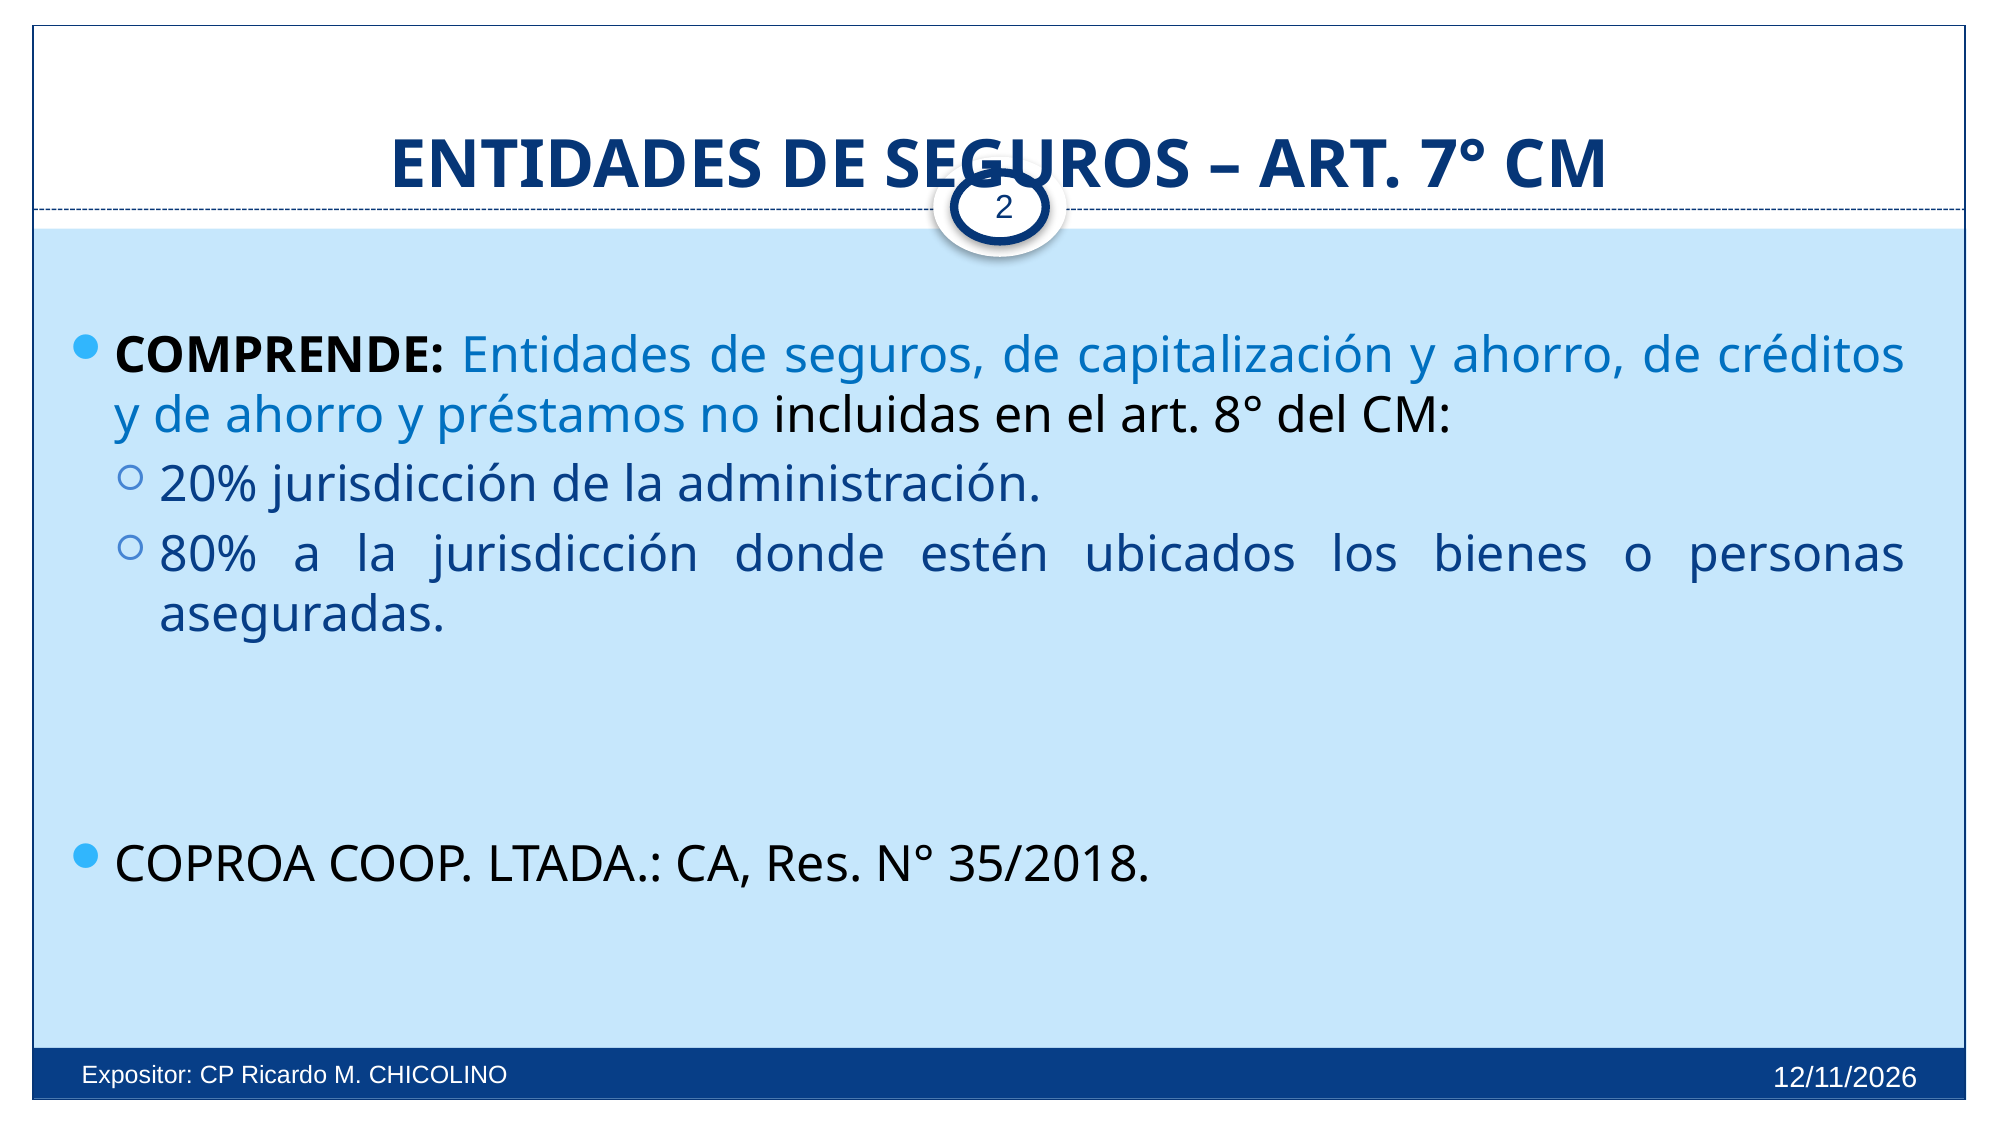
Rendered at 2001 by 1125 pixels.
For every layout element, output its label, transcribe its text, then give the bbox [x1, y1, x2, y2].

title ENTIDADES DE SEGUROS – ART. 7° CM [324, 42, 1675, 209]
list COMPRENDE: Entidades de seguros, de capitalización y ahorro, de créditos y de ahorro y préstamos no incluidas en el art. 8° del CM: 20% jurisdicción de la administración. 80% a la jurisdicción donde estén ubicados los bienes o personas aseguradas. COPROA COOP. LTADA.: CA, Res. N° 35/2018. [55, 314, 1922, 1005]
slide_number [1266, 1050, 1933, 1111]
footer Expositor: CP Ricardo M. CHICOLINO [66, 1051, 850, 1112]
slide_number 2 [954, 168, 1055, 241]
